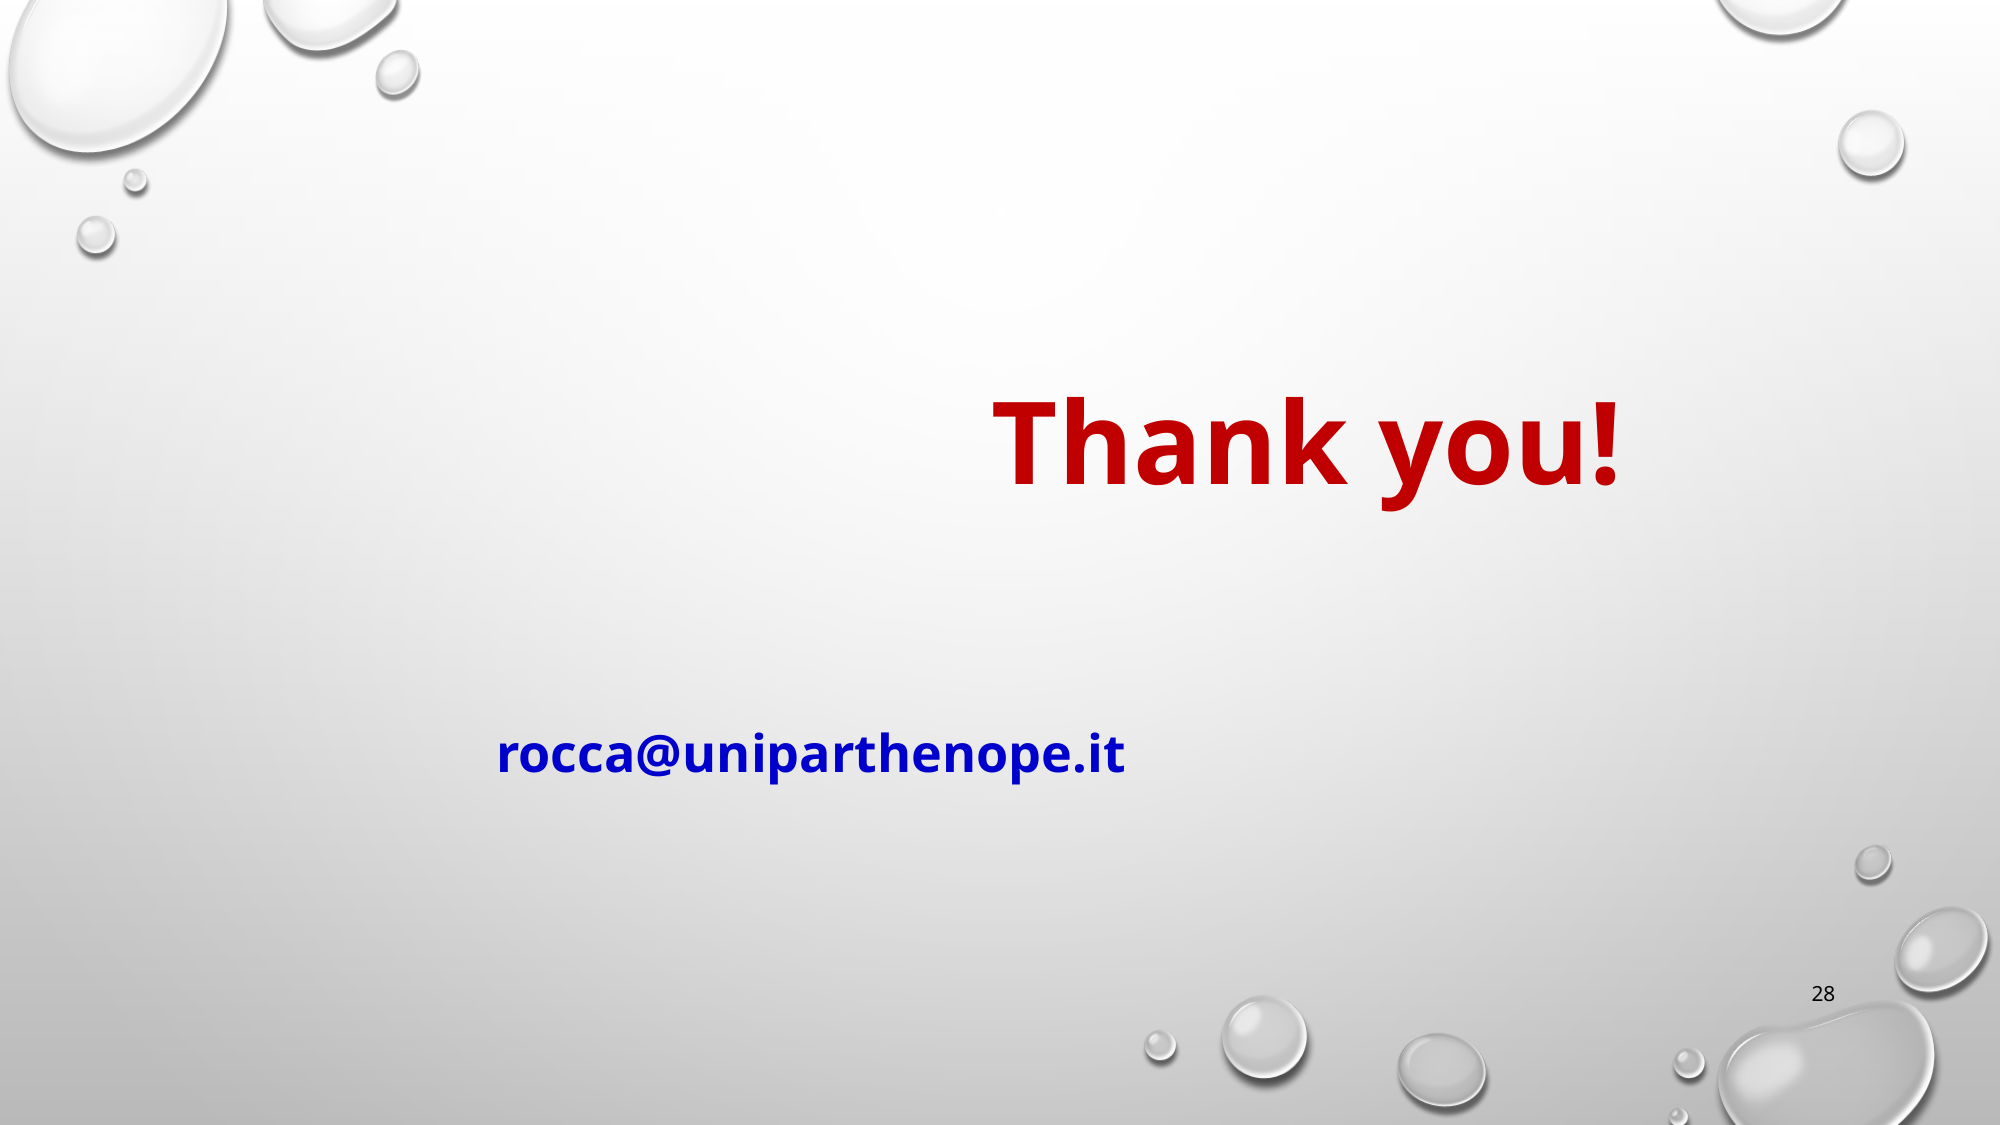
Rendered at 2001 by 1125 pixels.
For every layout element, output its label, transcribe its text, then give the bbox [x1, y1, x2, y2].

picture [0, 0, 2000, 1125]
title Thank you! [895, 404, 1870, 517]
list rocca@uniparthenope.it [0, 700, 1622, 835]
slide_number 28 [1724, 965, 1851, 1025]
